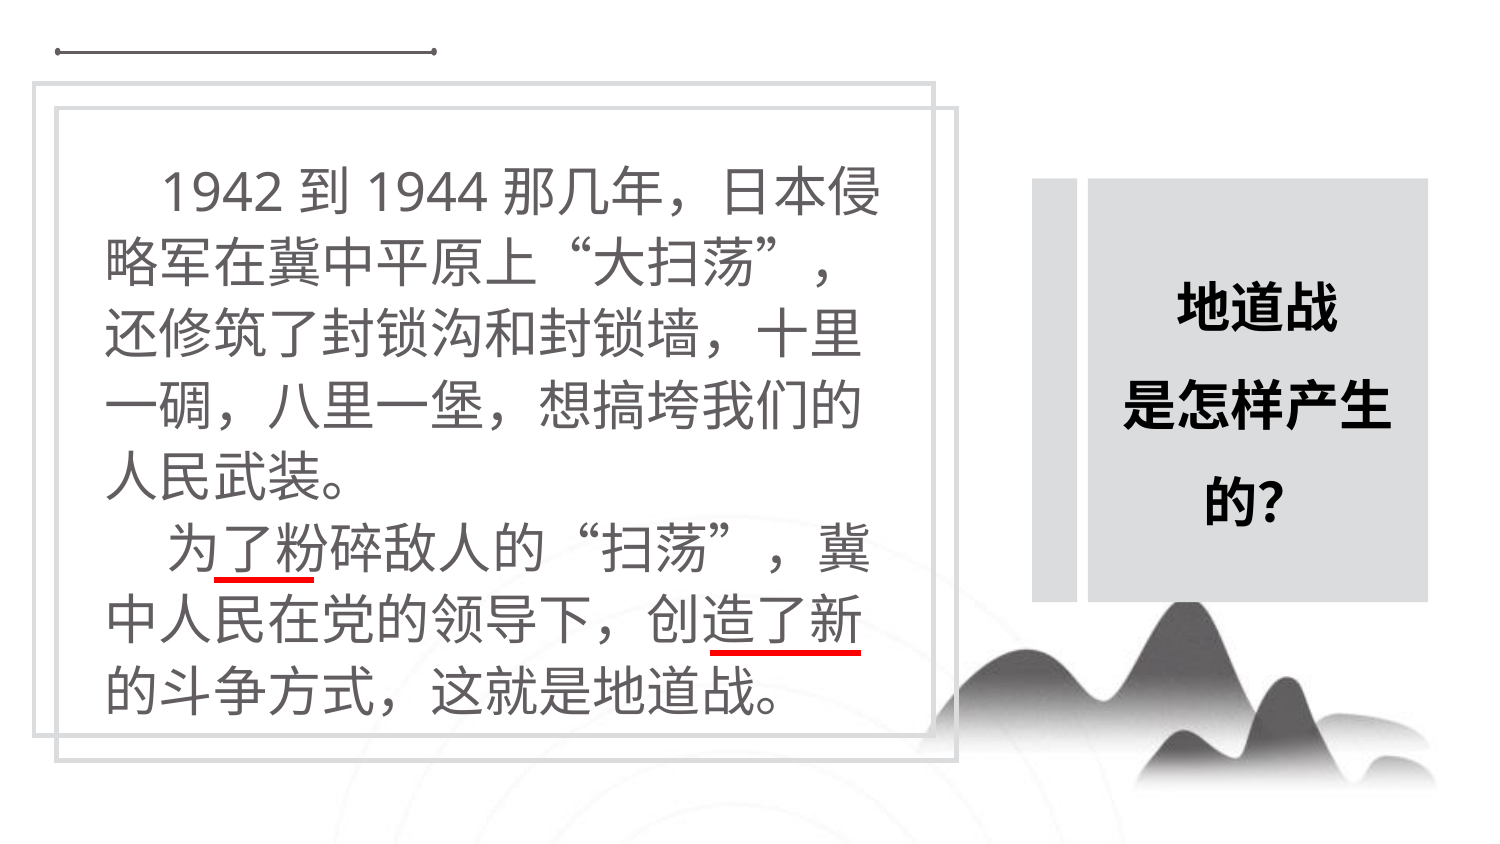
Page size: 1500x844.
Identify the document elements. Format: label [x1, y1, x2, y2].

text_box [33, 83, 957, 761]
text_box [55, 48, 436, 55]
picture [0, 0, 1500, 844]
